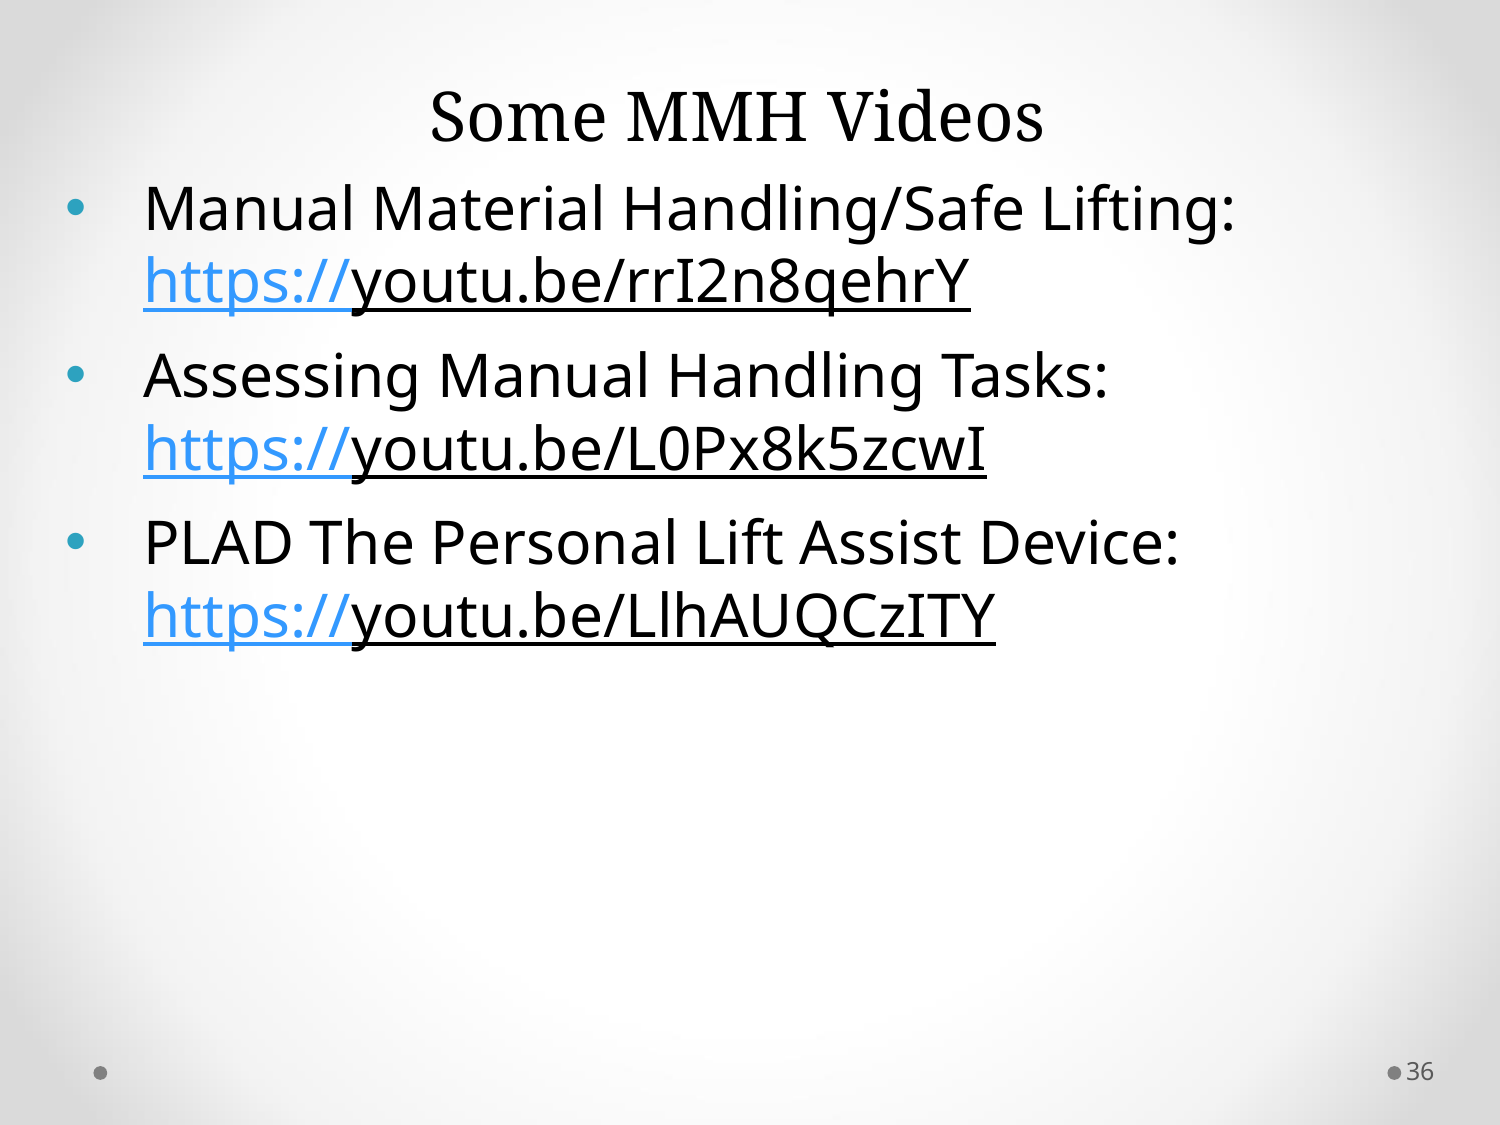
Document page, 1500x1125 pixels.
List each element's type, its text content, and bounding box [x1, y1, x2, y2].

title Some MMH Videos [62, 62, 1413, 162]
picture [0, 0, 1500, 1125]
list Manual Material Handling/Safe Lifting: https://youtu.be/rrI2n8qehrY Assessing Manual Handling Tasks: https://youtu.be/L0Px8k5zcwI PLAD The Personal Lift Assist Device: https://youtu.be/LlhAUQCzITY [50, 162, 1488, 1113]
slide_number 36 [1401, 1042, 1494, 1103]
